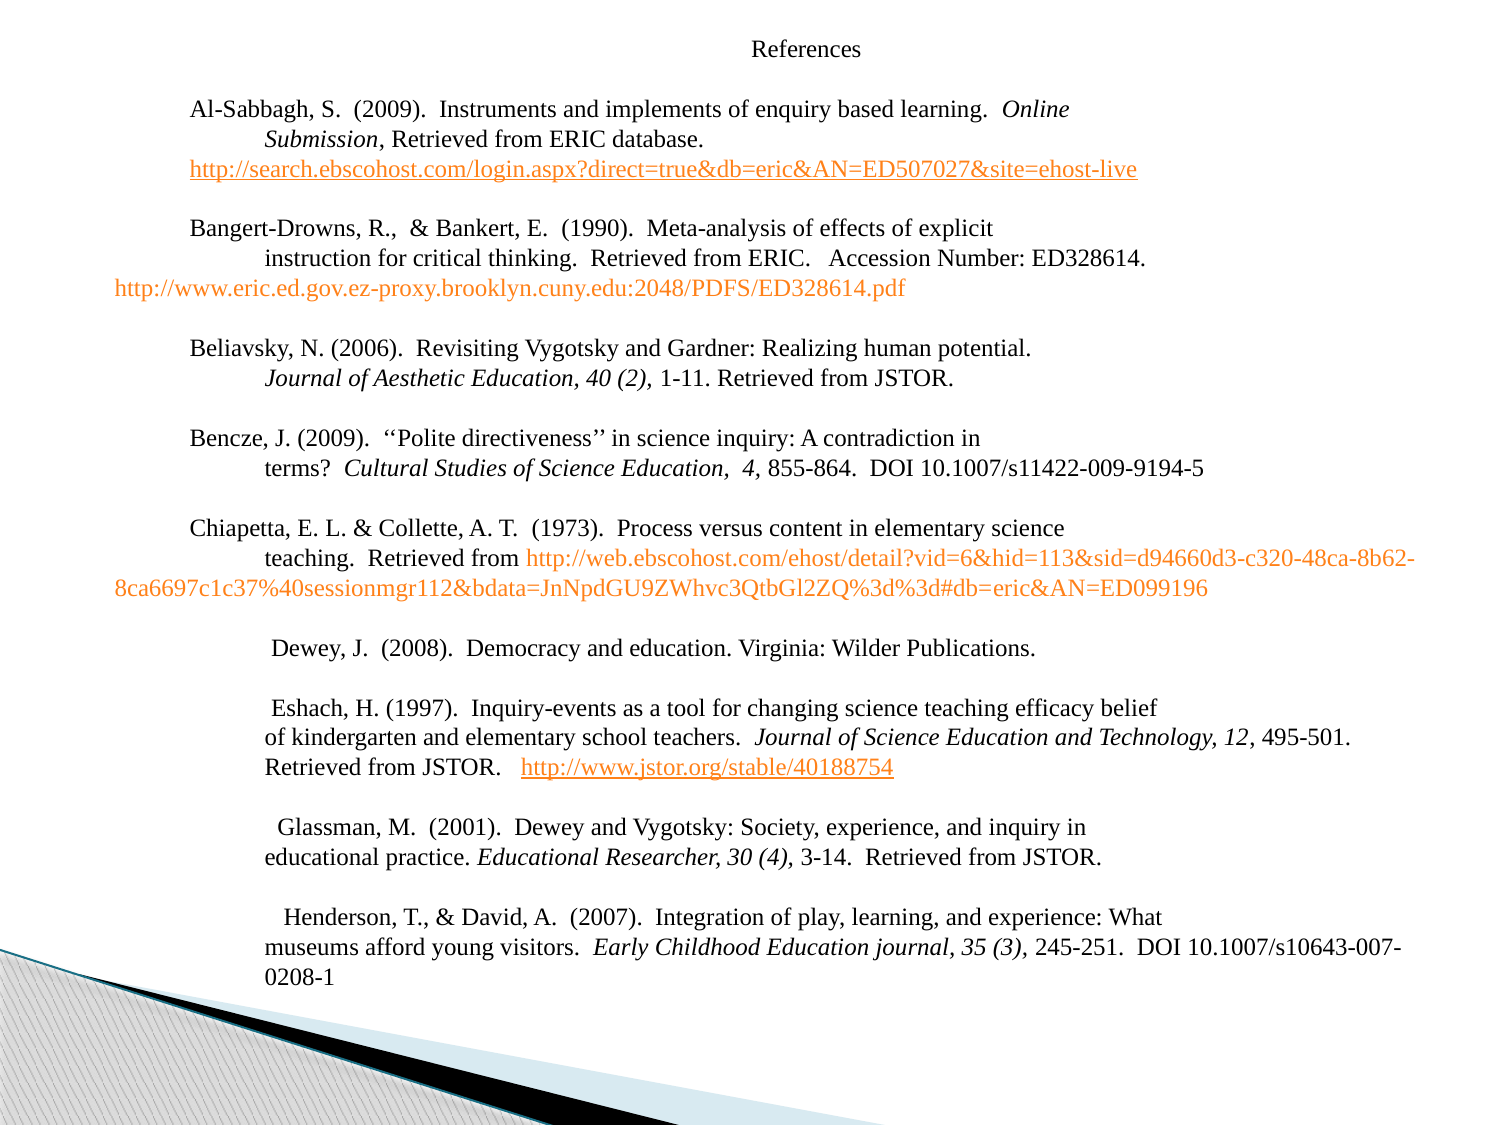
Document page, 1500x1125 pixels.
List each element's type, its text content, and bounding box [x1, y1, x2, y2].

text_box References Al-Sabbagh, S. (2009). Instruments and implements of enquiry based learning. Online Submission, Retrieved from ERIC database. http://search.ebscohost.com/login.aspx?direct=true&db=eric&AN=ED507027&site=ehost-live Bangert-Drowns, R., & Bankert, E. (1990). Meta-analysis of effects of explicit instruction for critical thinking. Retrieved from ERIC. Accession Number: ED328614. http://www.eric.ed.gov.ez-proxy.brooklyn.cuny.edu:2048/PDFS/ED328614.pdf Beliavsky, N. (2006). Revisiting Vygotsky and Gardner: Realizing human potential. Journal of Aesthetic Education, 40 (2), 1-11. Retrieved from JSTOR. Bencze, J. (2009). ‘‘Polite directiveness’’ in science inquiry: A contradiction in terms? Cultural Studies of Science Education, 4, 855-864. DOI 10.1007/s11422-009-9194-5 Chiapetta, E. L. & Collette, A. T. (1973). Process versus content in elementary science teaching. Retrieved from http://web.ebscohost.com/ehost/detail?vid=6&hid=113&sid=d94660d3-c320-48ca-8b62- 8ca6697c1c37%40sessionmgr112&bdata=JnNpdGU9ZWhvc3QtbGl2ZQ%3d%3d#db=eric&AN=ED099196 Dewey, J. (2008). Democracy and education. Virginia: Wilder Publications. Eshach, H. (1997). Inquiry-events as a tool for changing science teaching efficacy belief of kindergarten and elementary school teachers. Journal of Science Education and Technology, 12, 495-501. Retrieved from JSTOR. http://www.jstor.org/stable/40188754 Glassman, M. (2001). Dewey and Vygotsky: Society, experience, and inquiry in educational practice. Educational Researcher, 30 (4), 3-14. Retrieved from JSTOR. Henderson, T., & David, A. (2007). Integration of play, learning, and experience: What museums afford young visitors. Early Childhood Education journal, 35 (3), 245-251. DOI 10.1007/s10643-007- 0208-1 [99, 24, 1438, 1125]
